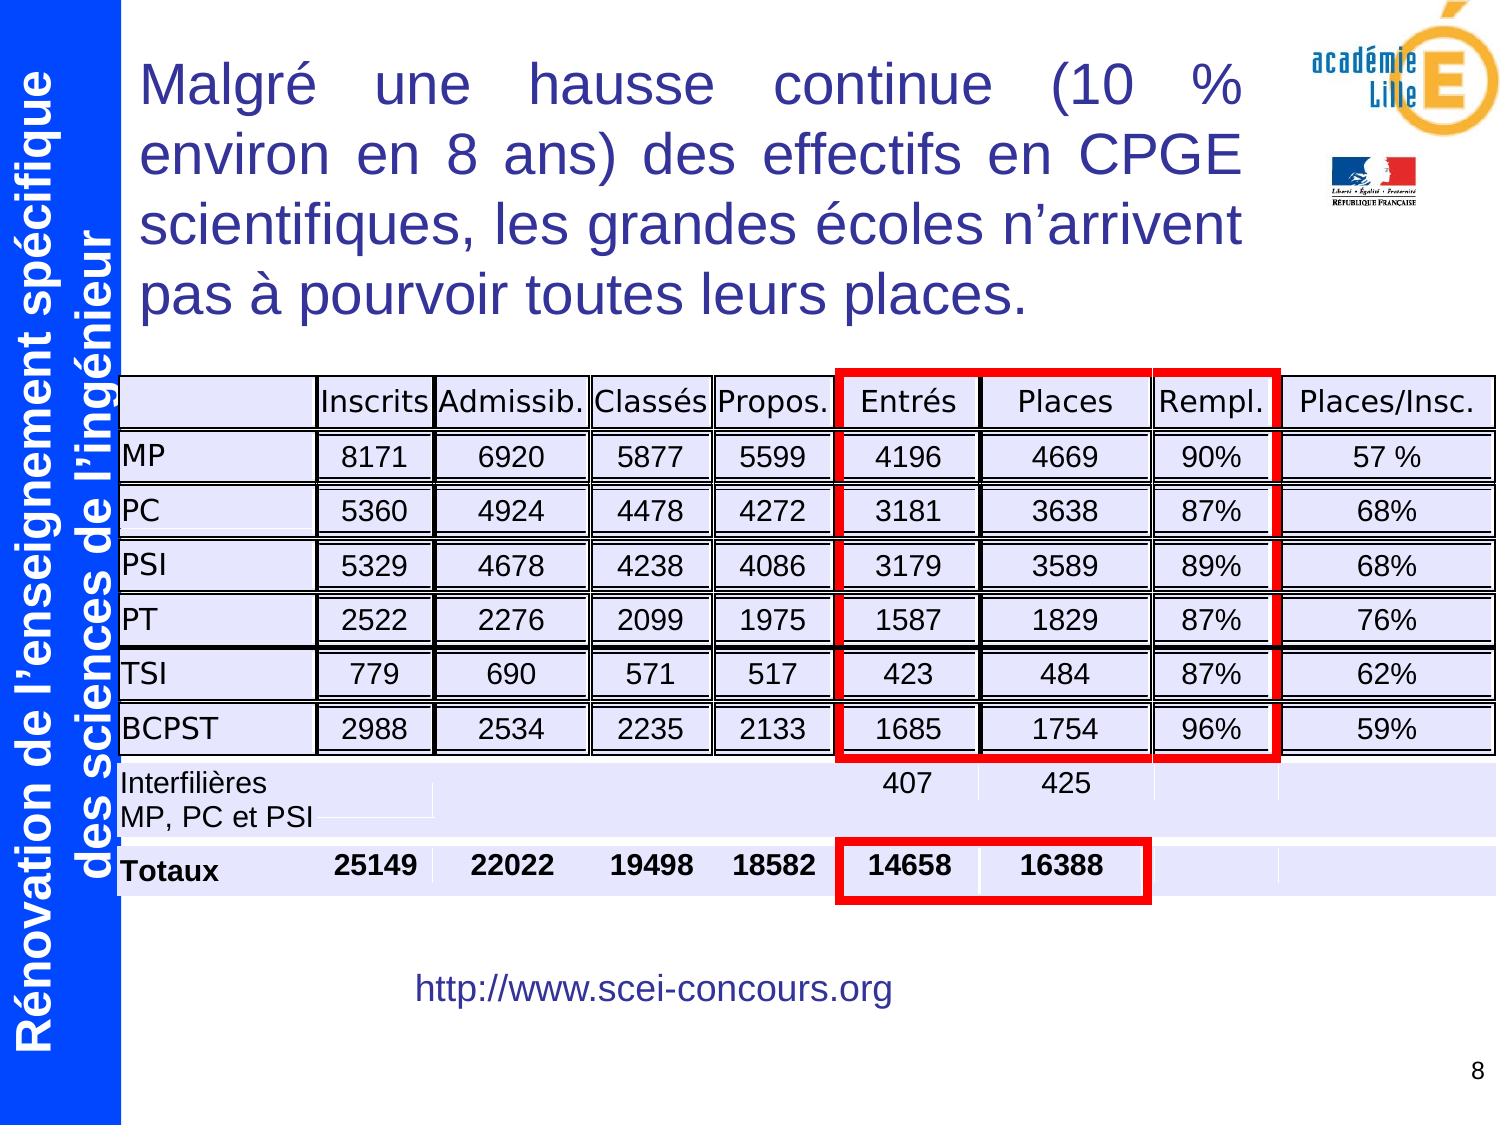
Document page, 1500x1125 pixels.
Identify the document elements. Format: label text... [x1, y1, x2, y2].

slide_number 8 [1149, 1046, 1500, 1125]
picture [1312, 0, 1500, 206]
text_box Malgré une hausse continue (10 % environ en 8 ans) des effectifs en CPGE scientifiques, les grandes écoles n’arrivent pas à pourvoir toutes leurs places. [124, 38, 1259, 334]
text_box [114, 367, 1500, 965]
text_box http://www.scei-concours.org [399, 973, 1419, 1016]
